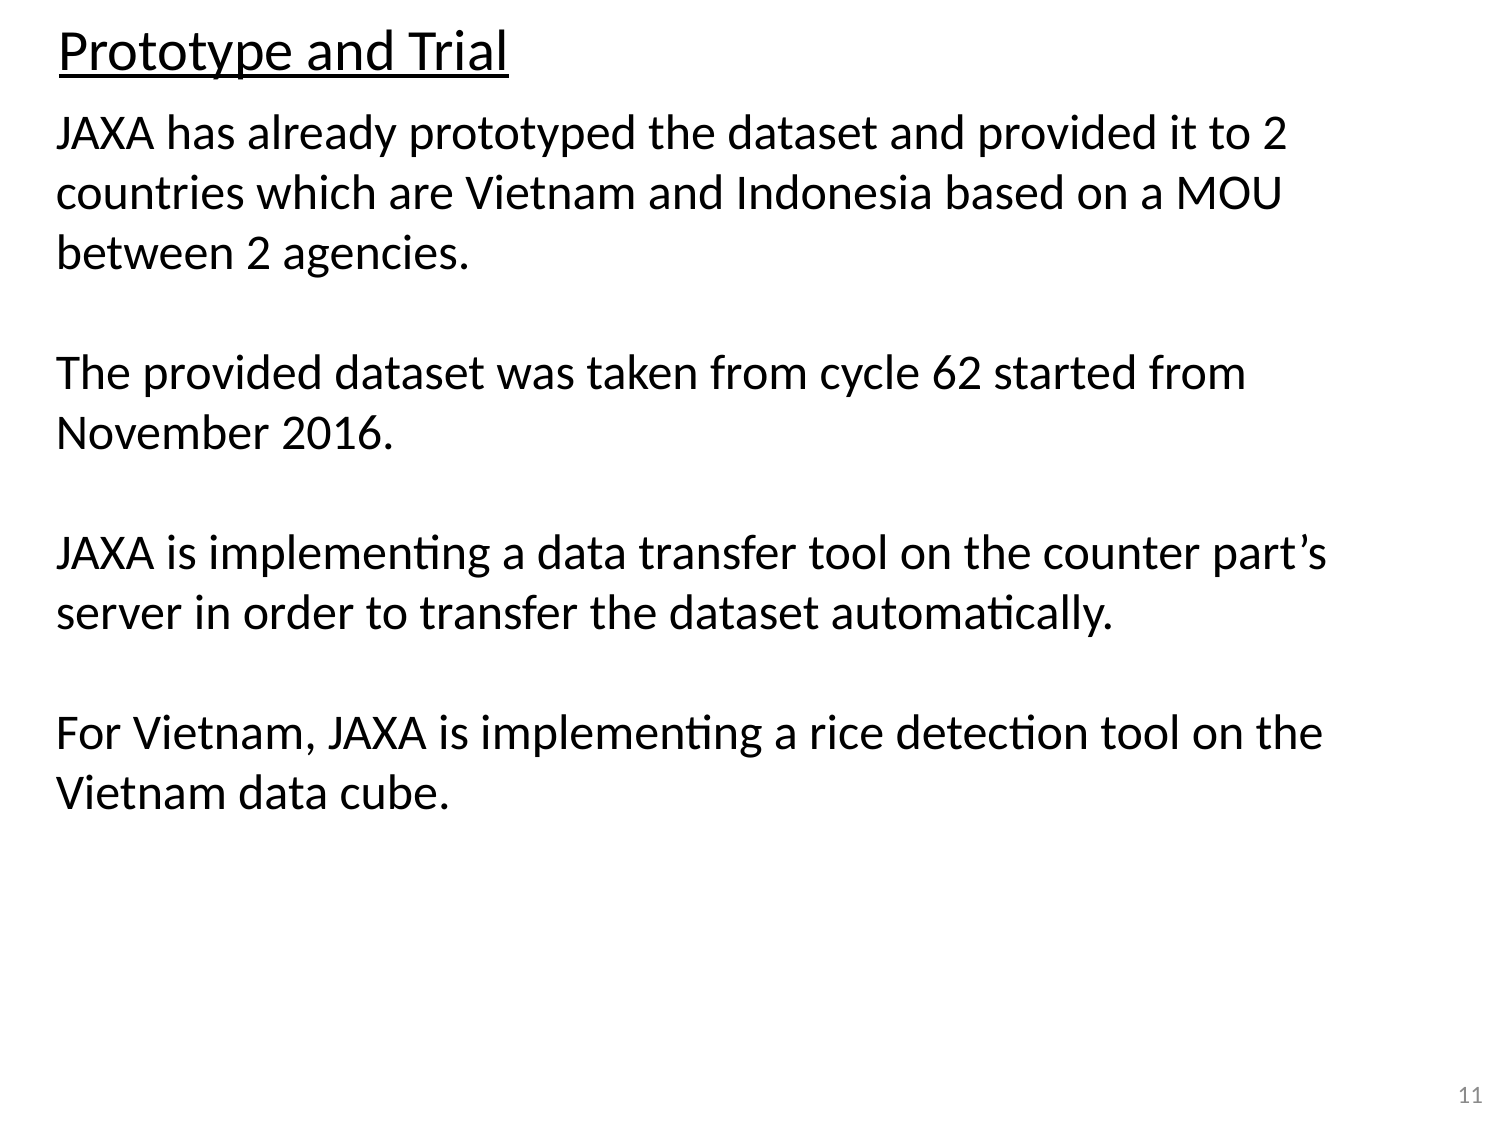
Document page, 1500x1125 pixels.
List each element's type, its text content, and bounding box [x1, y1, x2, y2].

text_box Prototype and Trial [44, 4, 524, 90]
slide_number 11 [1160, 1063, 1499, 1124]
text_box JAXA has already prototyped the dataset and provided it to 2 countries which are Vietnam and Indonesia based on a MOU between 2 agencies. The provided dataset was taken from cycle 62 started from November 2016. JAXA is implementing a data transfer tool on the counter part’s server in order to transfer the dataset automatically. For Vietnam, JAXA is implementing a rice detection tool on the Vietnam data cube. [41, 91, 1463, 827]
